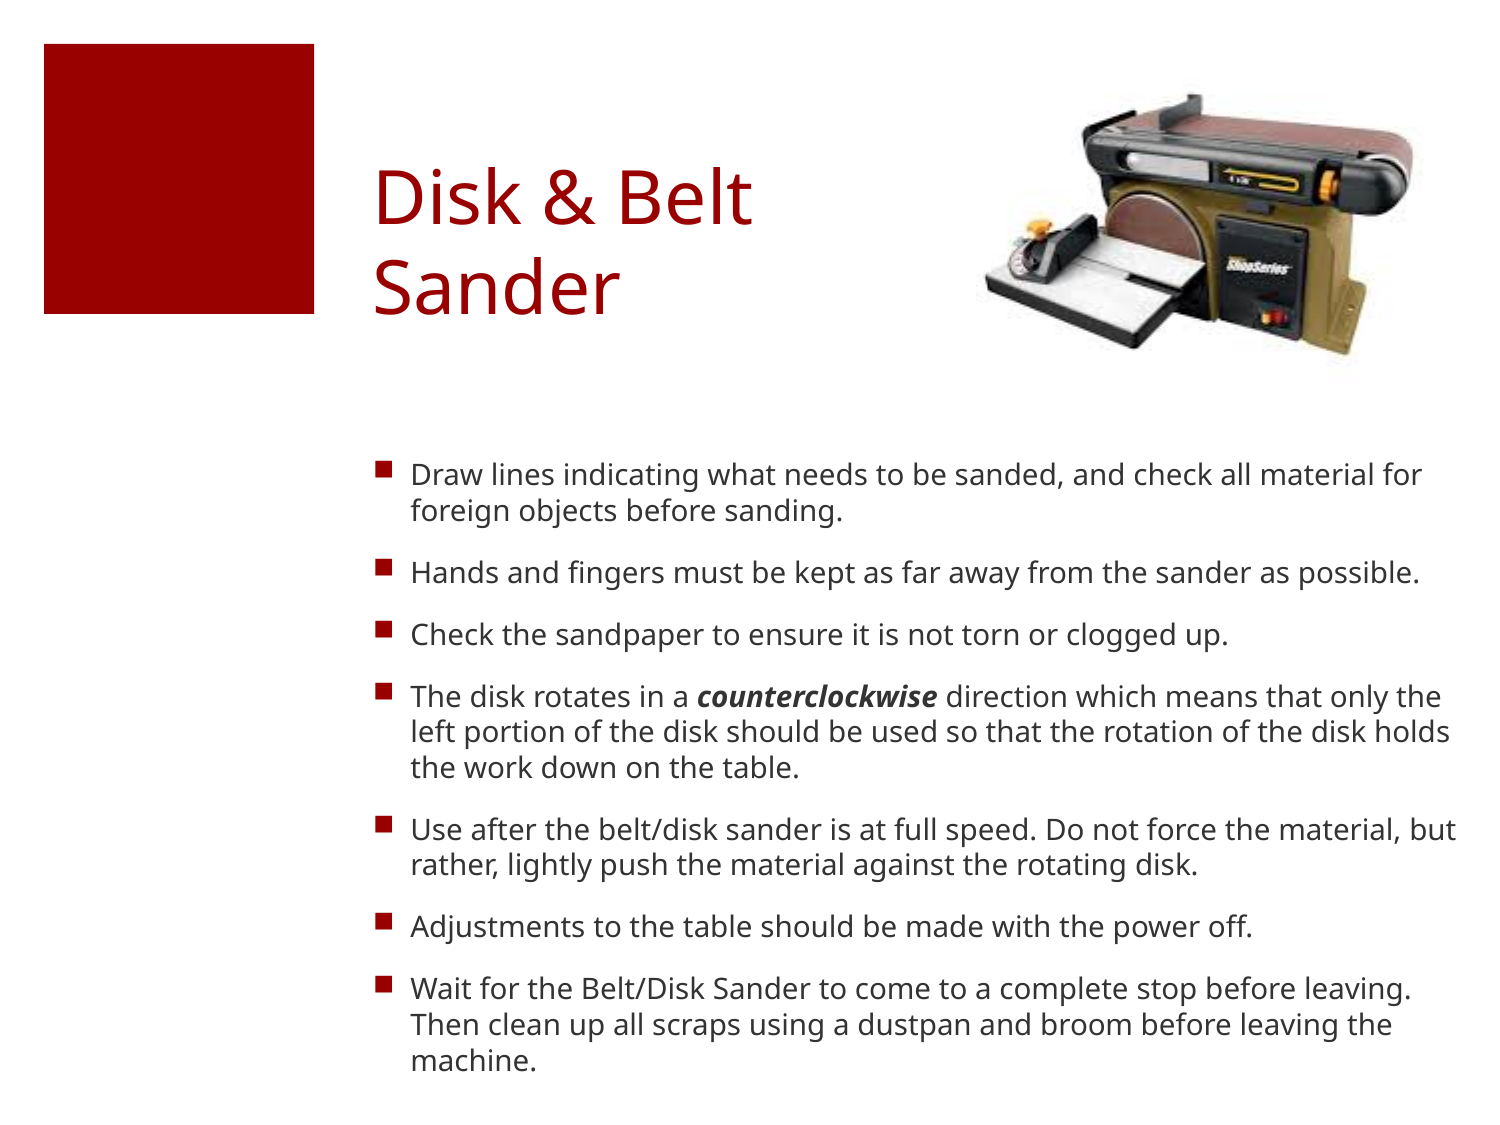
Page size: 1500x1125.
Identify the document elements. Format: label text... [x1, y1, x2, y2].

title Disk & Belt Sander [357, 149, 975, 338]
list Draw lines indicating what needs to be sanded, and check all material for foreign objects before sanding. Hands and fingers must be kept as far away from the sander as possible. Check the sandpaper to ensure it is not torn or clogged up. The disk rotates in a counterclockwise direction which means that only the left portion of the disk should be used so that the rotation of the disk holds the work down on the table. Use after the belt/disk sander is at full speed. Do not force the material, but rather, lightly push the material against the rotating disk. Adjustments to the table should be made with the power off. Wait for the Belt/Disk Sander to come to a complete stop before leaving. Then clean up all scraps using a dustpan and broom before leaving the machine. [357, 448, 1500, 1091]
picture [975, 0, 1426, 449]
